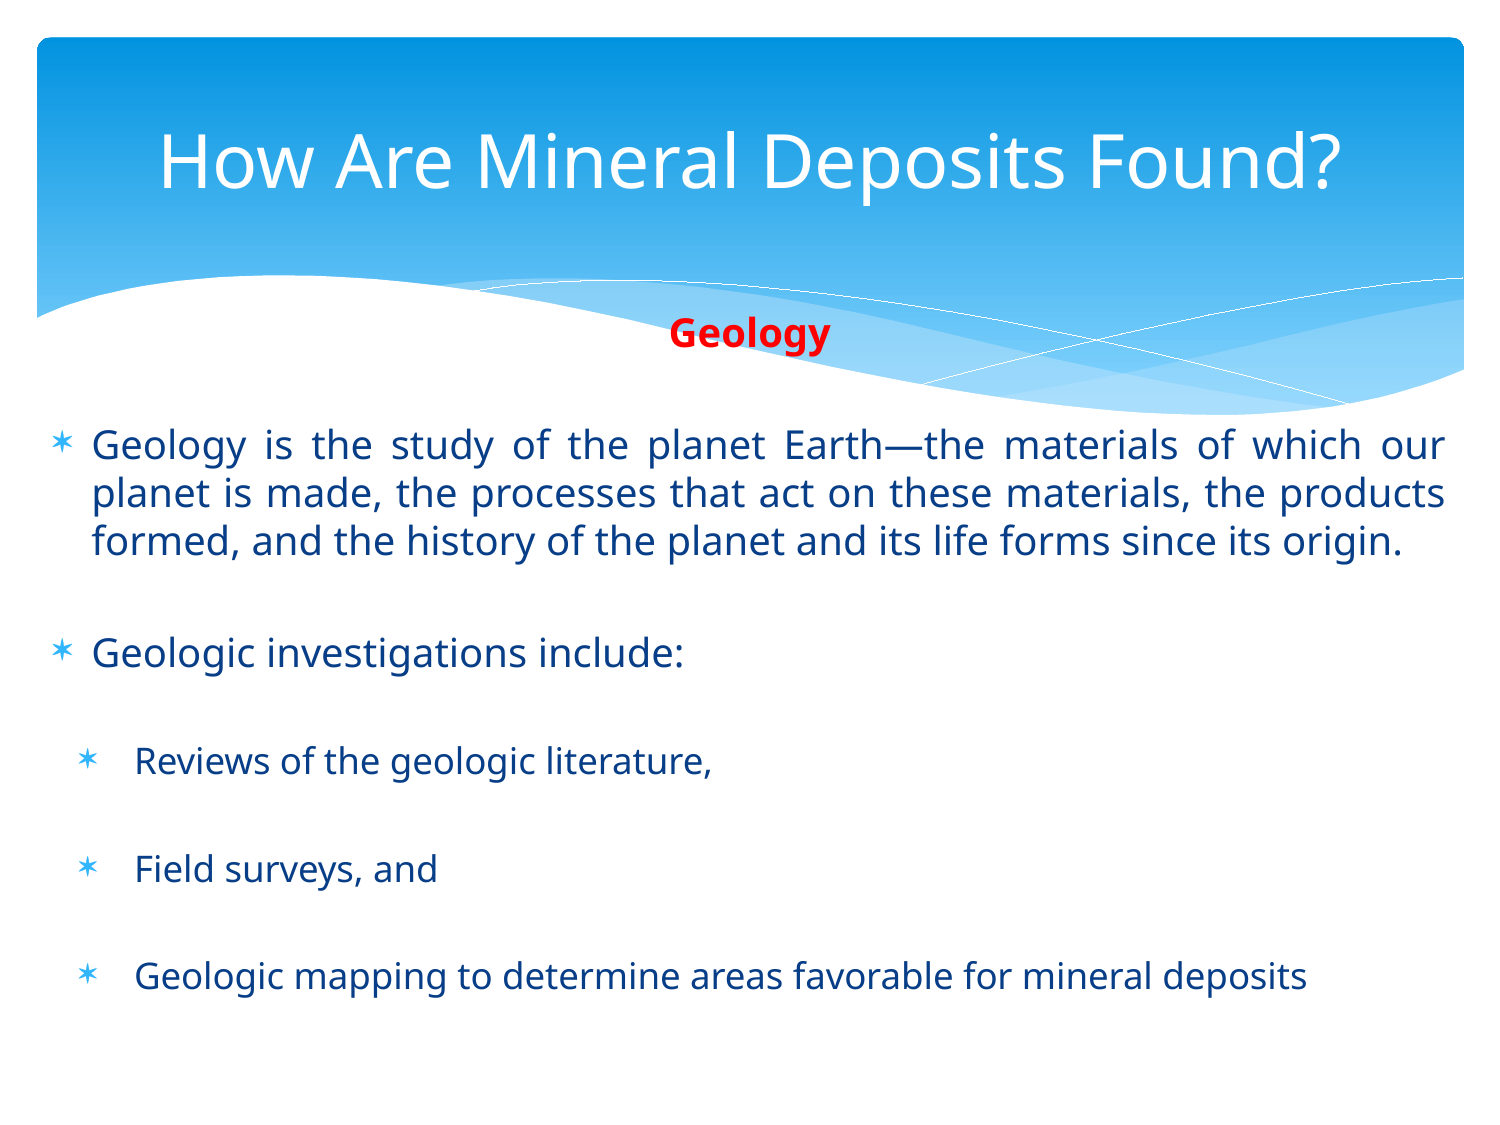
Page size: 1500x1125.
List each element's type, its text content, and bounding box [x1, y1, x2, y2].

title How Are Mineral Deposits Found? [75, 55, 1425, 261]
list Geology Geology is the study of the planet Earth—the materials of which our planet is made, the processes that act on these materials, the products formed, and the history of the planet and its life forms since its origin. Geologic investigations include: Reviews of the geologic literature, Field surveys, and Geologic mapping to determine areas favorable for mineral deposits [37, 299, 1463, 1050]
